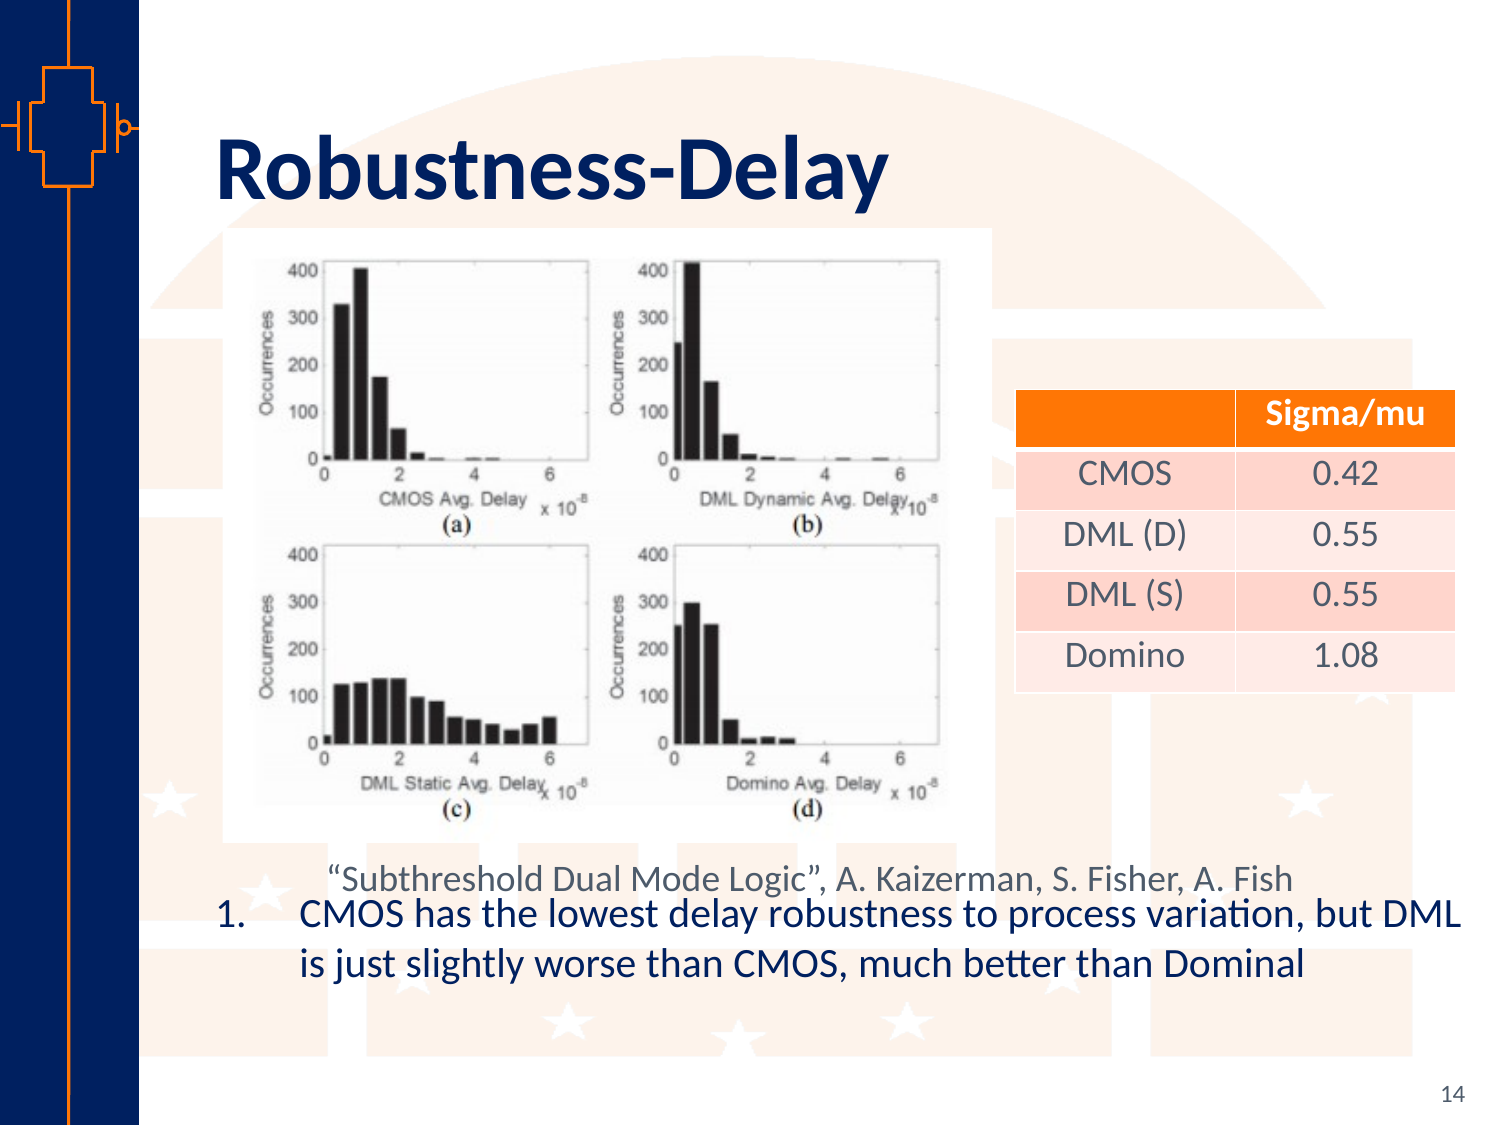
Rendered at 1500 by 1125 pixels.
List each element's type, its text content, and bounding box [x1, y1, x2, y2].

table_cell 0.55 [1236, 572, 1455, 631]
table_cell Domino [1016, 633, 1235, 692]
text_box “Subthreshold Dual Mode Logic”, A. Kaizerman, S. Fisher, A. Fish [311, 846, 1389, 907]
title Robustness-Delay [200, 37, 1388, 225]
list CMOS has the lowest delay robustness to process variation, but DML is just slightly worse than CMOS, much better than Dominal [200, 228, 1500, 1125]
table_cell DML (S) [1016, 572, 1235, 631]
picture [222, 228, 993, 843]
table_header Sigma/mu [1236, 390, 1455, 447]
table_cell 0.42 [1236, 452, 1455, 510]
table_header [1016, 390, 1235, 447]
slide_number 14 [1425, 1062, 1488, 1123]
table_cell CMOS [1016, 452, 1235, 510]
table_cell 1.08 [1236, 633, 1455, 692]
table_cell 0.55 [1236, 511, 1455, 570]
table_cell DML (D) [1016, 511, 1235, 570]
